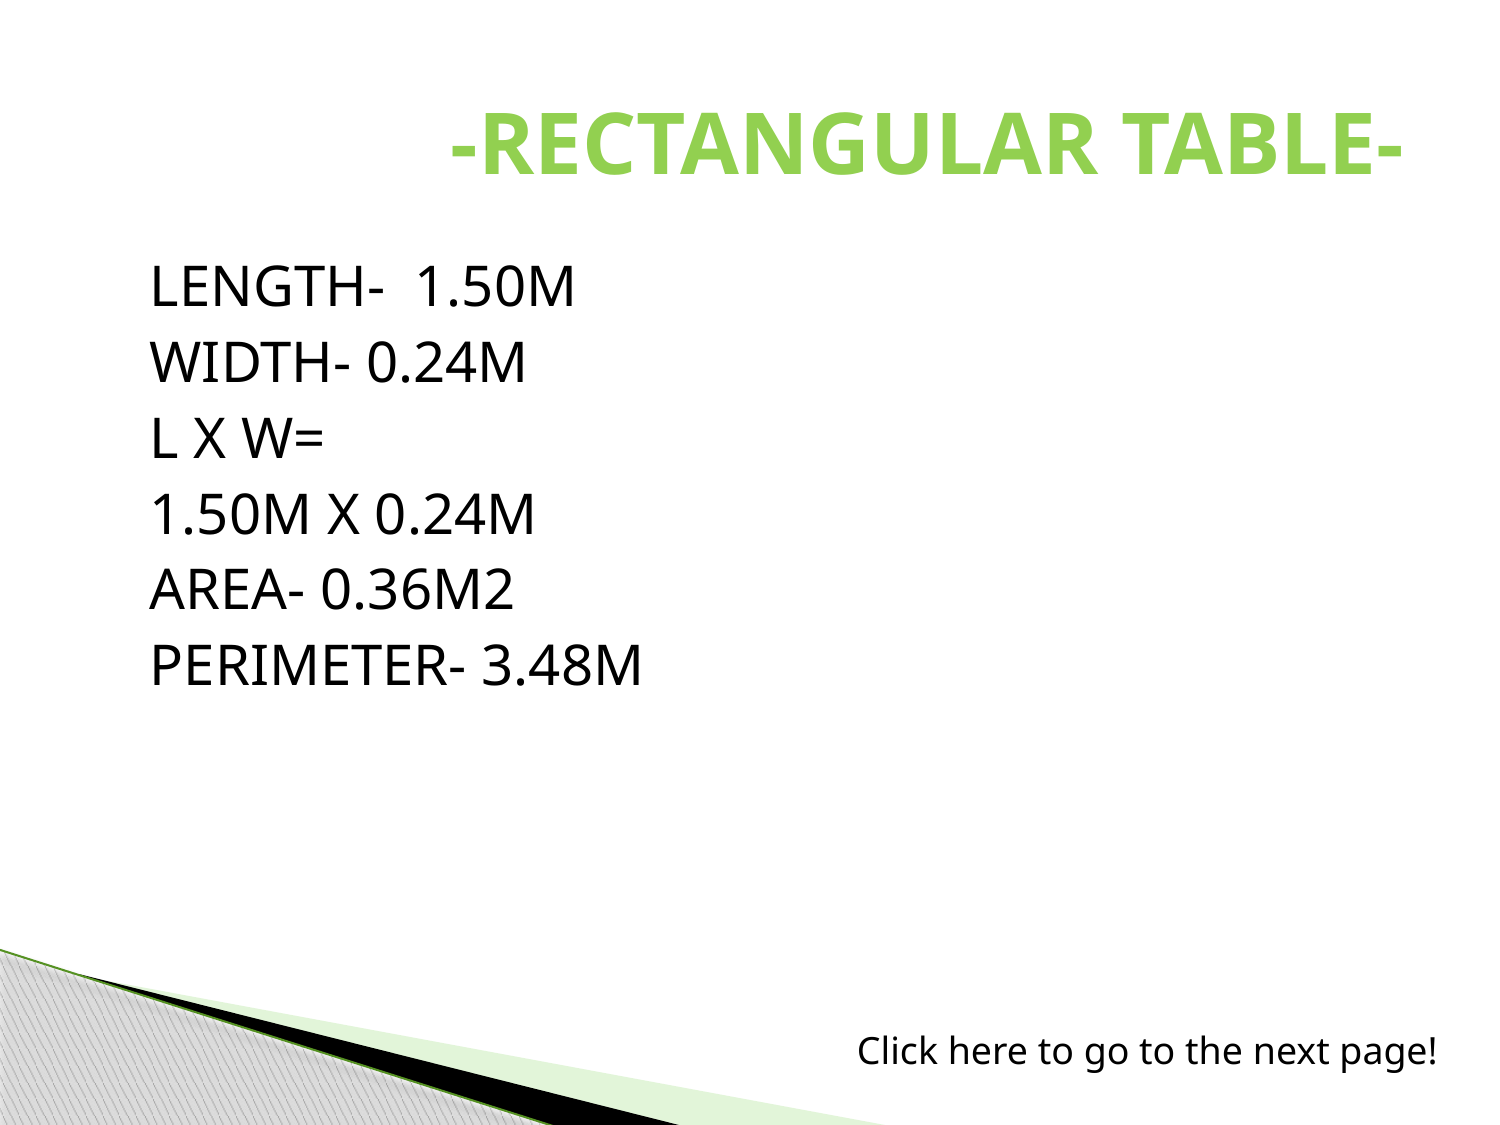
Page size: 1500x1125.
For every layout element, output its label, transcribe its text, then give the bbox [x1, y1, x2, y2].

list LENGTH- 1.50M WIDTH- 0.24M L X W= 1.50M X 0.24M AREA- 0.36M2 PERIMETER- 3.48M [75, 243, 1425, 986]
text_box Click here to go to the next page! [621, 1019, 1454, 1080]
title -RECTANGULAR TABLE- [70, 46, 1421, 235]
